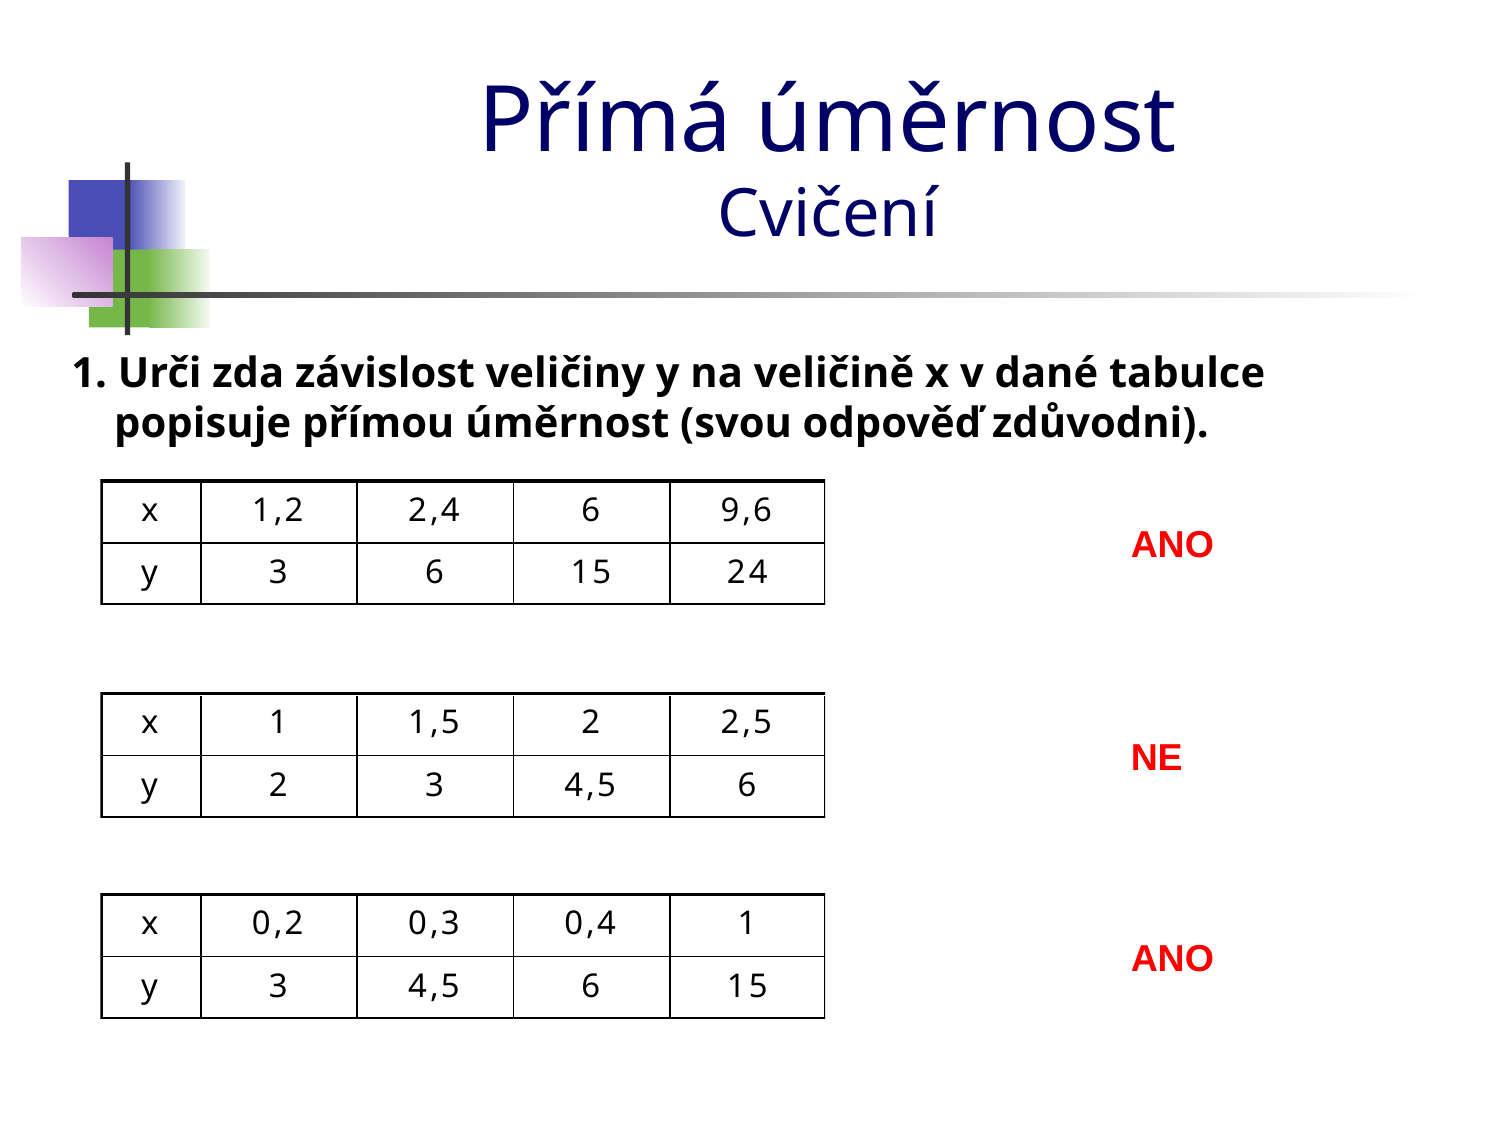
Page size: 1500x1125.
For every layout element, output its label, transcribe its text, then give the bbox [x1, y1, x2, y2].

list 1. Urči zda závislost veličiny y na veličině x v dané tabulce popisuje přímou úměrnost (svou odpověď zdůvodni). [41, 337, 1418, 457]
picture [100, 479, 828, 607]
text_box NE [1116, 725, 1241, 786]
text_box ANO [1116, 512, 1241, 573]
picture [100, 893, 828, 1021]
text_box ANO [1116, 926, 1241, 986]
title Přímá úměrnost Cvičení [188, 34, 1468, 276]
picture [100, 692, 828, 820]
